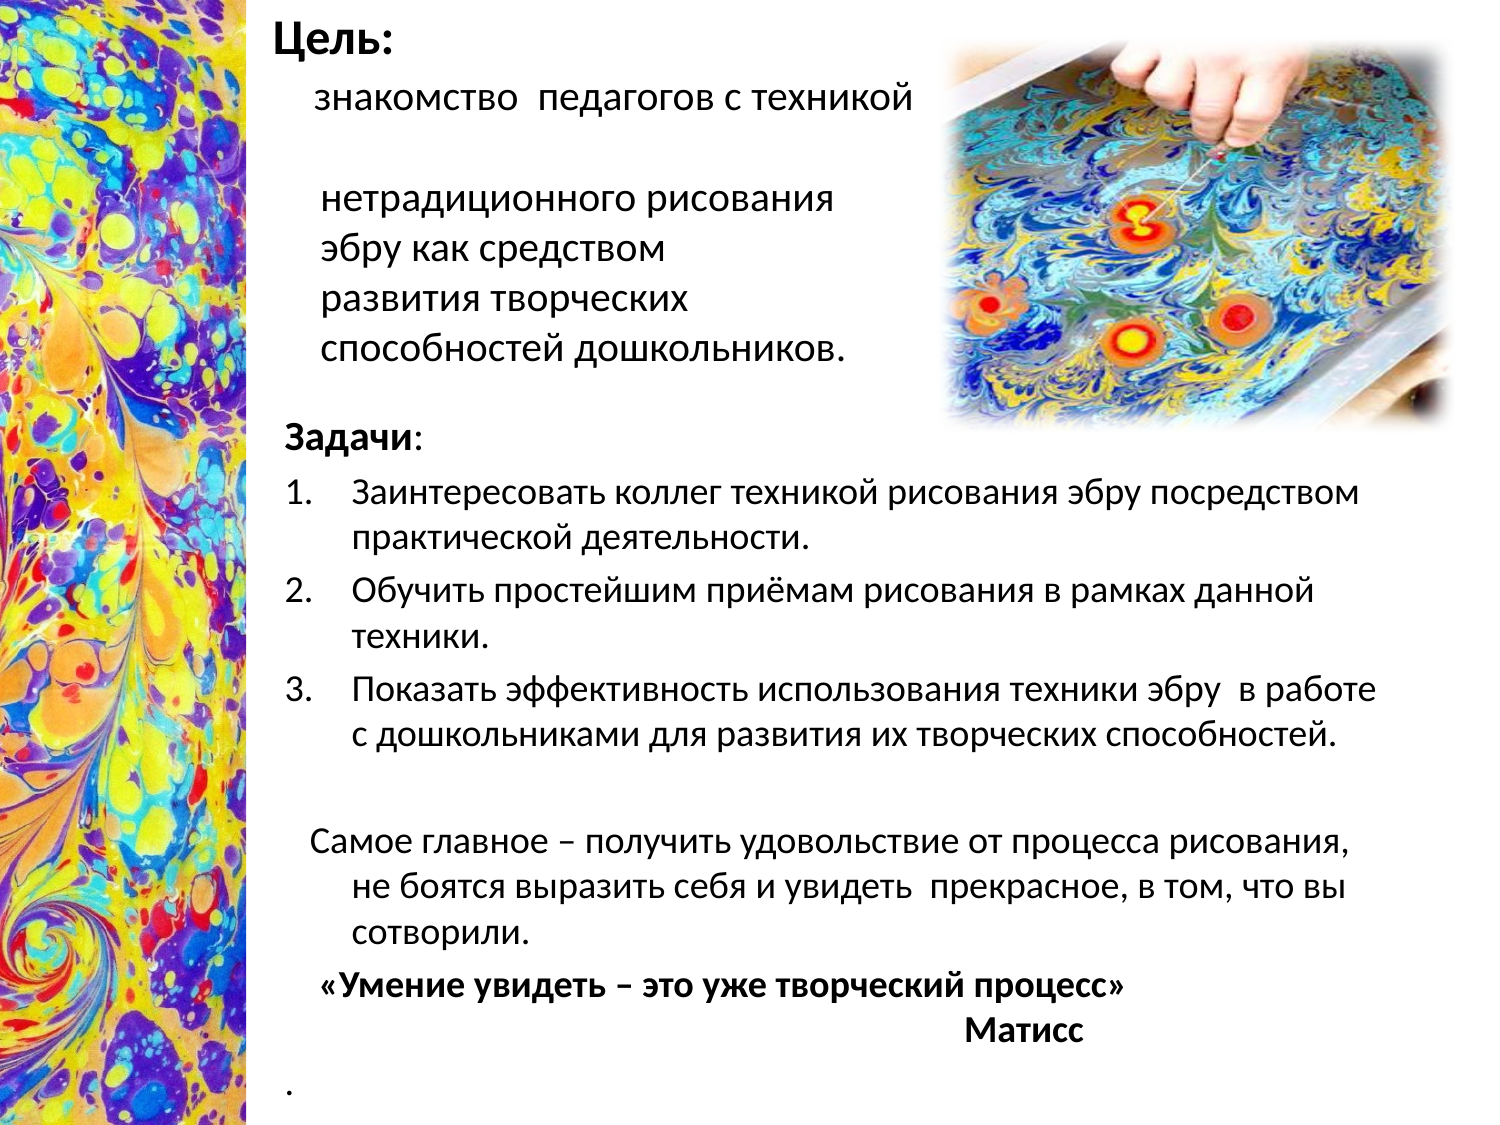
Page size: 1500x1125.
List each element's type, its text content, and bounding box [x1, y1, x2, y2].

list Задачи: Заинтересовать коллег техникой рисования эбру посредством практической деятельности. Обучить простейшим приёмам рисования в рамках данной техники. Показать эффективность использования техники эбру в работе с дошкольниками для развития их творческих способностей. Самое главное – получить удовольствие от процесса рисования, не боятся выразить себя и увидеть прекрасное, в том, что вы сотворили. «Умение увидеть – это уже творческий процесс» Матисс . [269, 351, 1407, 1125]
picture [971, 0, 1423, 494]
picture [0, 1, 688, 1125]
title Цель: знакомство педагогов с техникой нетрадиционного рисования эбру как средством развития творческих способностей дошкольников. [257, 0, 938, 375]
